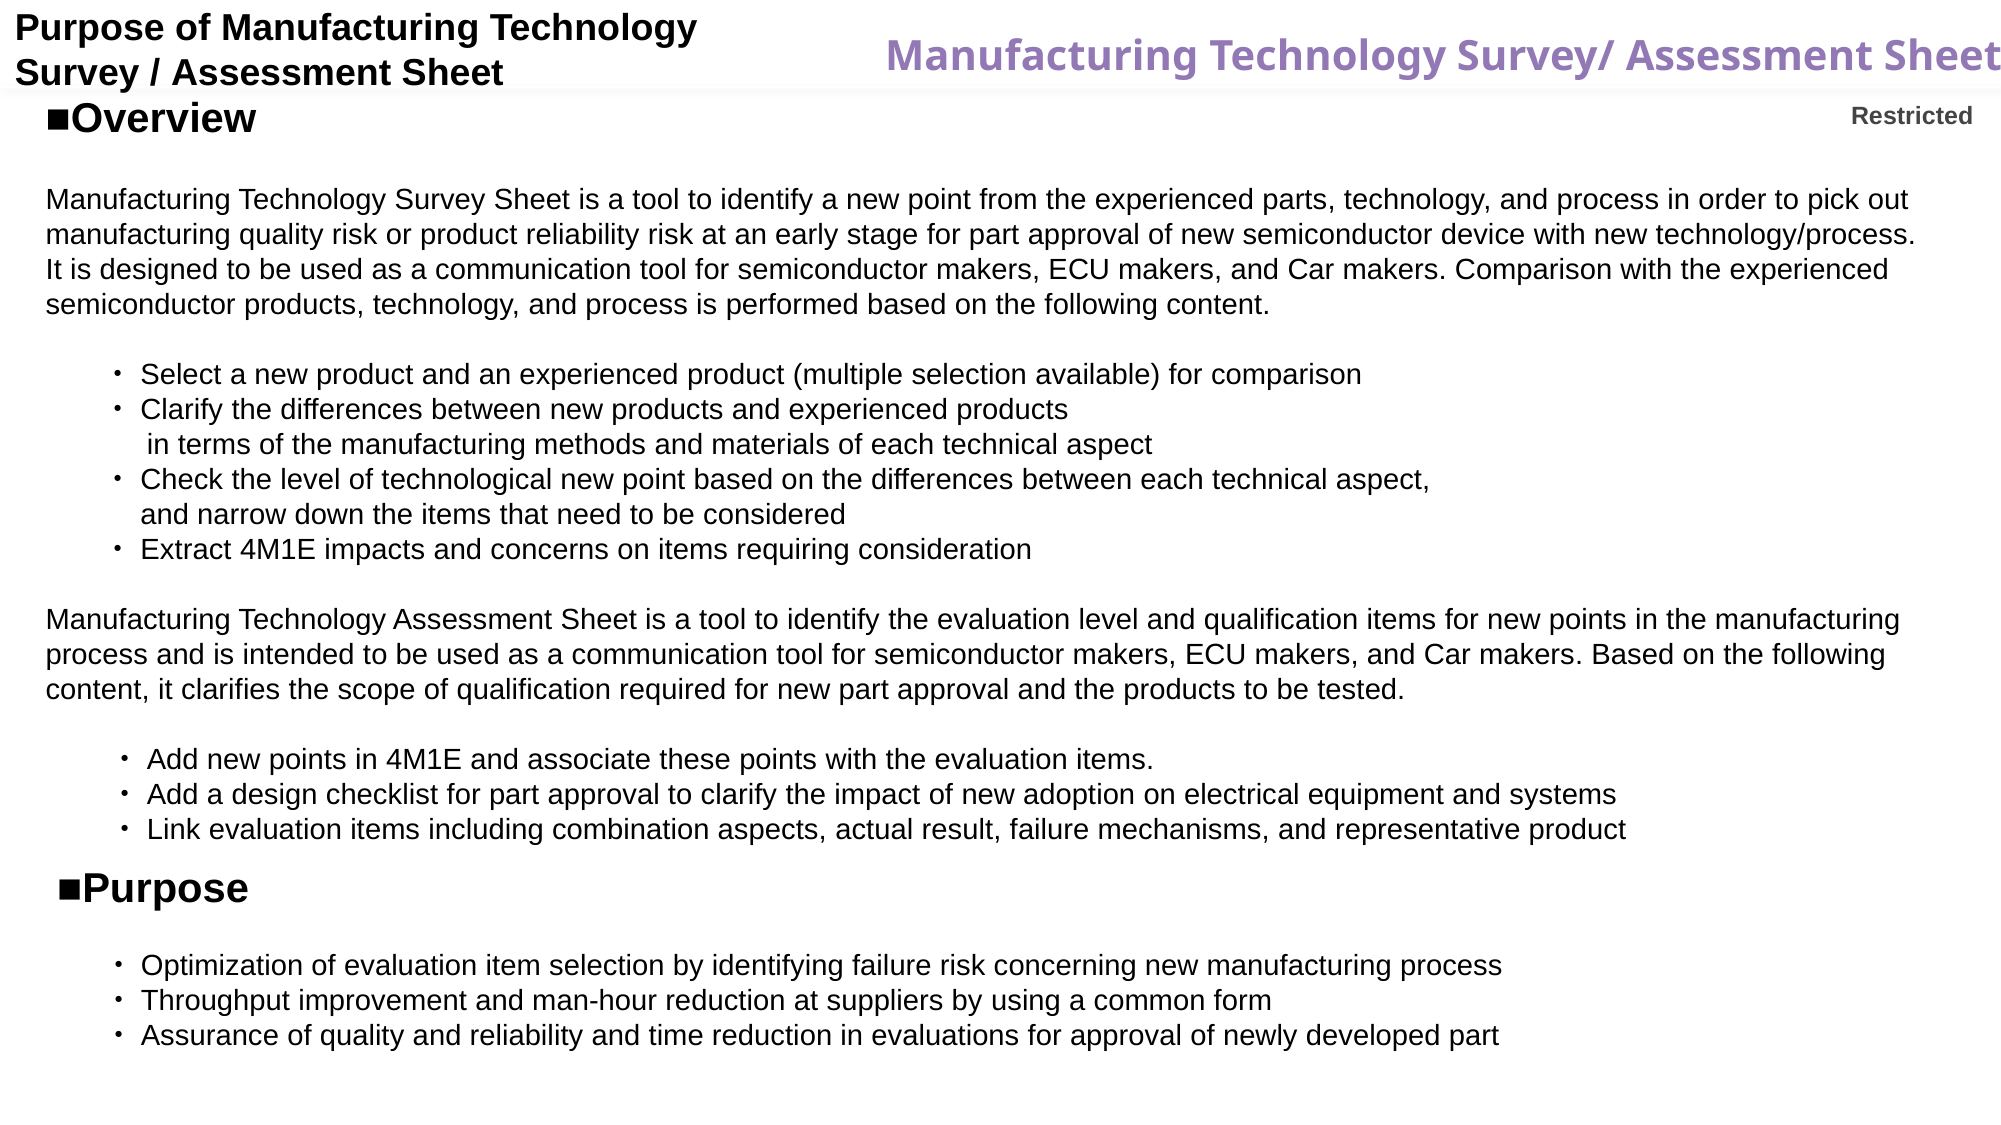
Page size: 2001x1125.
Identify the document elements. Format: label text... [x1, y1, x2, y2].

text_box Restricted [1829, 92, 1989, 137]
text_box Purpose of Manufacturing Technology Survey / Assessment Sheet [0, 0, 917, 101]
text_box ■Overview Manufacturing Technology Survey Sheet is a tool to identify a new point from the experienced parts, technology, and process in order to pick out manufacturing quality risk or product reliability risk at an early stage for part approval of new semiconductor device with new technology/process. It is designed to be used as a communication tool for semiconductor makers, ECU makers, and Car makers. Comparison with the experienced semiconductor products, technology, and process is performed based on the following content. ・Select a new product and an experienced product (multiple selection available) for comparison ・Clarify the differences between new products and experienced products in terms of the manufacturing methods and materials of each technical aspect ・Check the level of technological new point based on the differences between each technical aspect, and narrow down the items that need to be considered ・Extract 4M1E impacts and concerns on items requiring consideration Manufacturing Technology Assessment Sheet is a tool to identify the evaluation level and qualification items for new points in the manufacturing process and is intended to be used as a communication tool for semiconductor makers, ECU makers, and Car makers. Based on the following content, it clarifies the scope of qualification required for new part approval and the products to be tested. ・Add new points in 4M1E and associate these points with the evaluation items. ・Add a design checklist for part approval to clarify the impact of new adoption on electrical equipment and systems ・Link evaluation items including combination aspects, actual result, failure mechanisms, and representative product ■Purpose ・Optimization of evaluation item selection by identifying failure risk concerning new manufacturing process ・Throughput improvement and man-hour reduction at suppliers by using a common form ・Assurance of quality and reliability and time reduction in evaluations for approval of newly developed part [30, 102, 1955, 1059]
